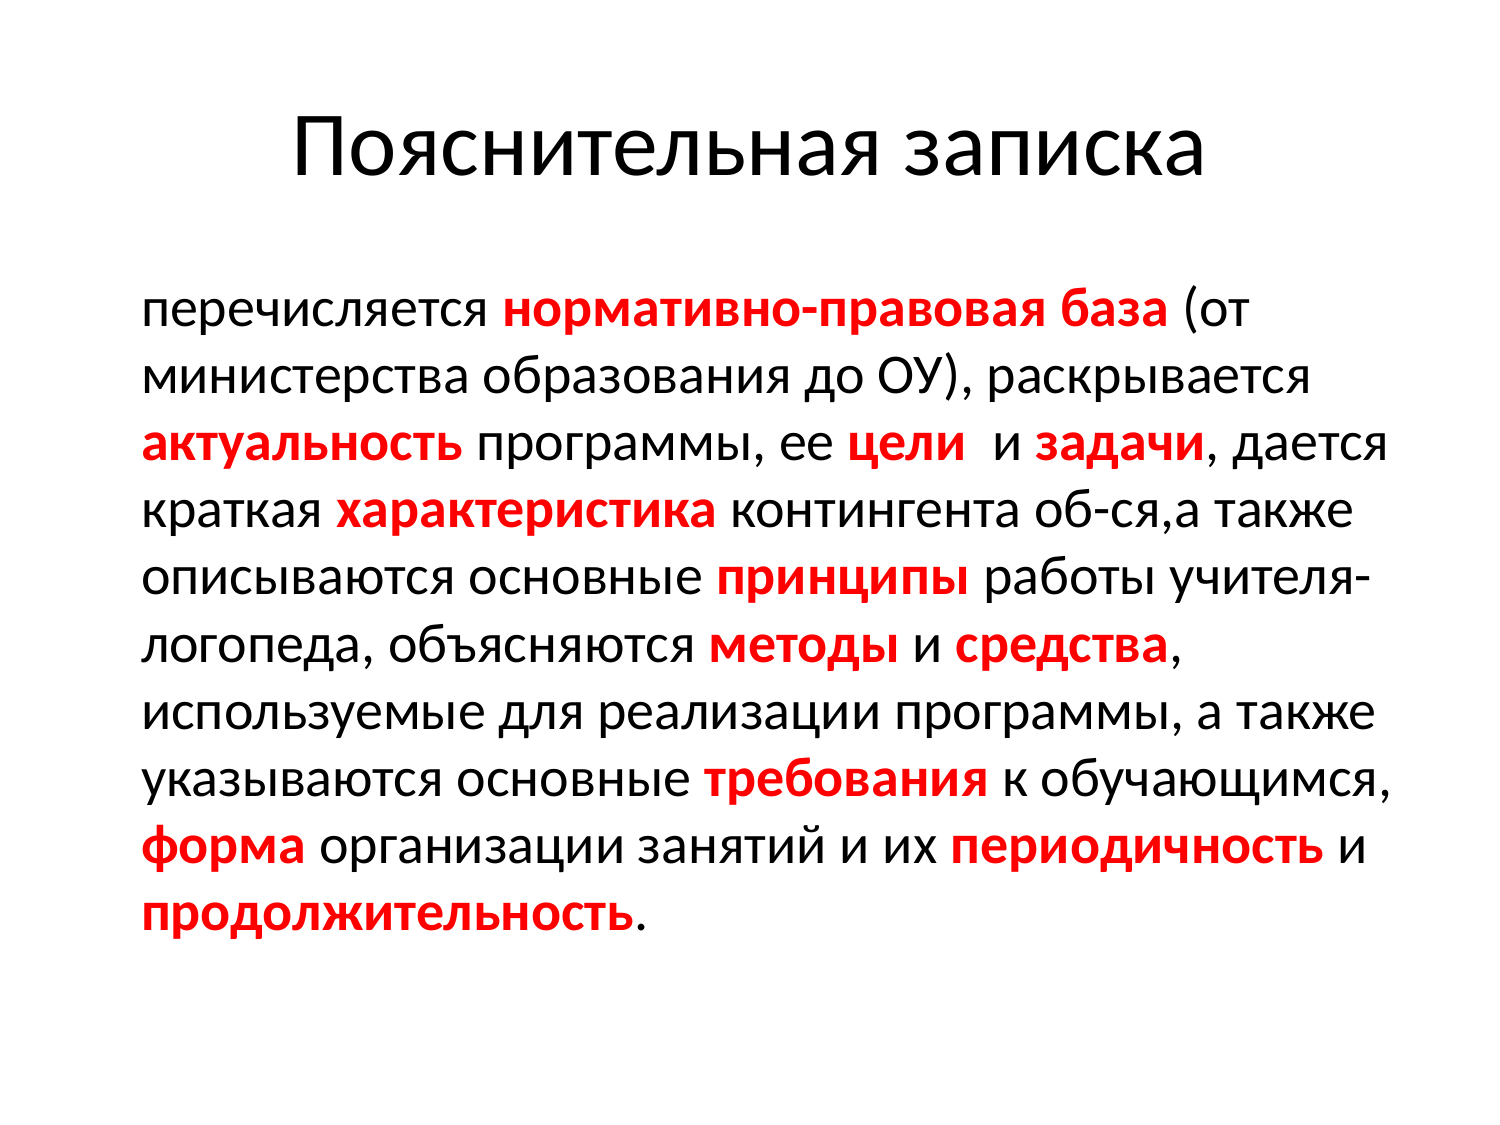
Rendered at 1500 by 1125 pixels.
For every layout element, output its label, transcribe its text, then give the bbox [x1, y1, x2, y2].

list перечисляется нормативно-правовая база (от министерства образования до ОУ), раскрывается актуальность программы, ее цели и задачи, дается краткая характеристика контингента об-ся,а также описываются основные принципы работы учителя-логопеда, объясняются методы и средства, используемые для реализации программы, а также указываются основные требования к обучающимся, форма организации занятий и их периодичность и продолжительность. [75, 262, 1425, 1005]
title Пояснительная записка [75, 45, 1425, 233]
